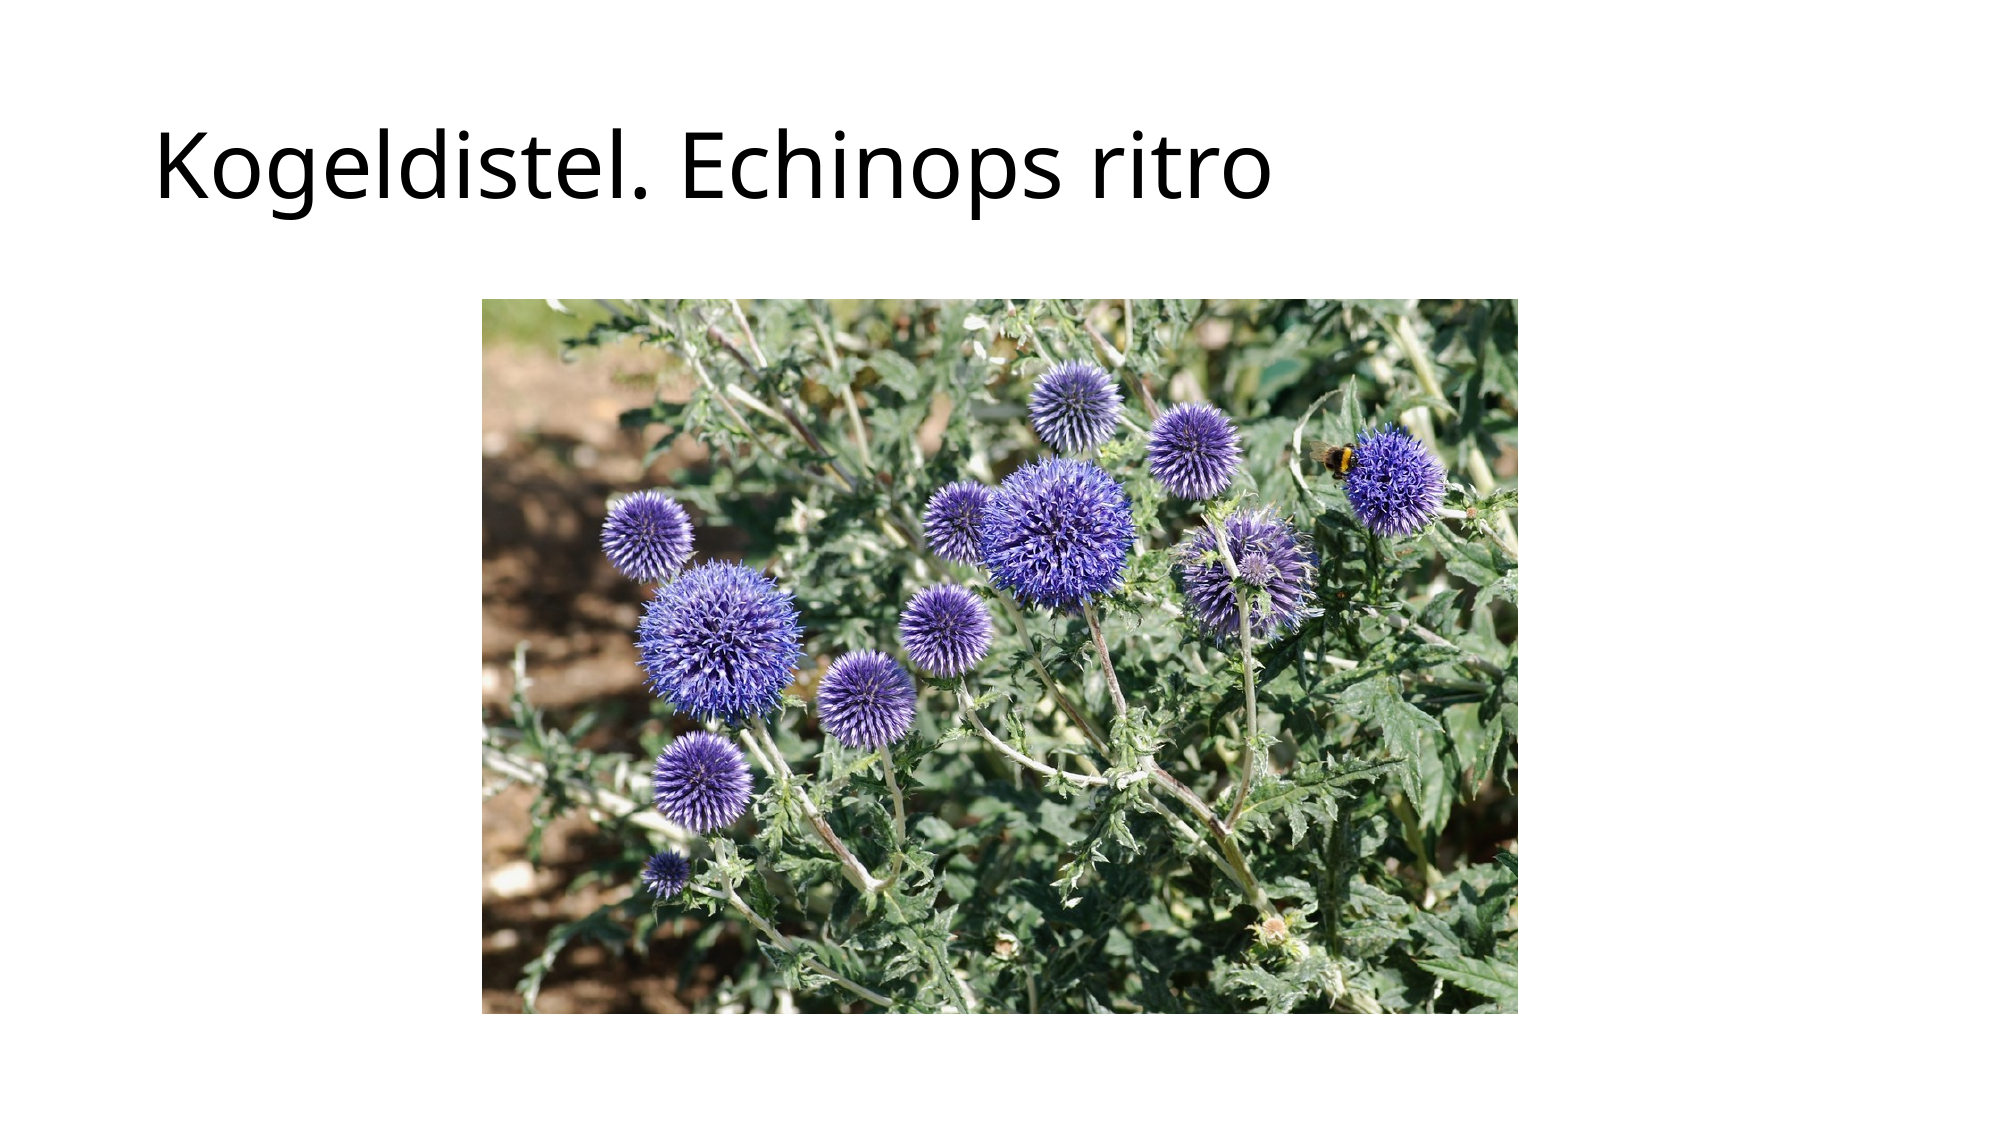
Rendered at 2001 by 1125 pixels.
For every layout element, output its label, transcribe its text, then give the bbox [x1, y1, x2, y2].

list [482, 299, 1518, 1014]
title Kogeldistel. Echinops ritro [137, 59, 1863, 278]
